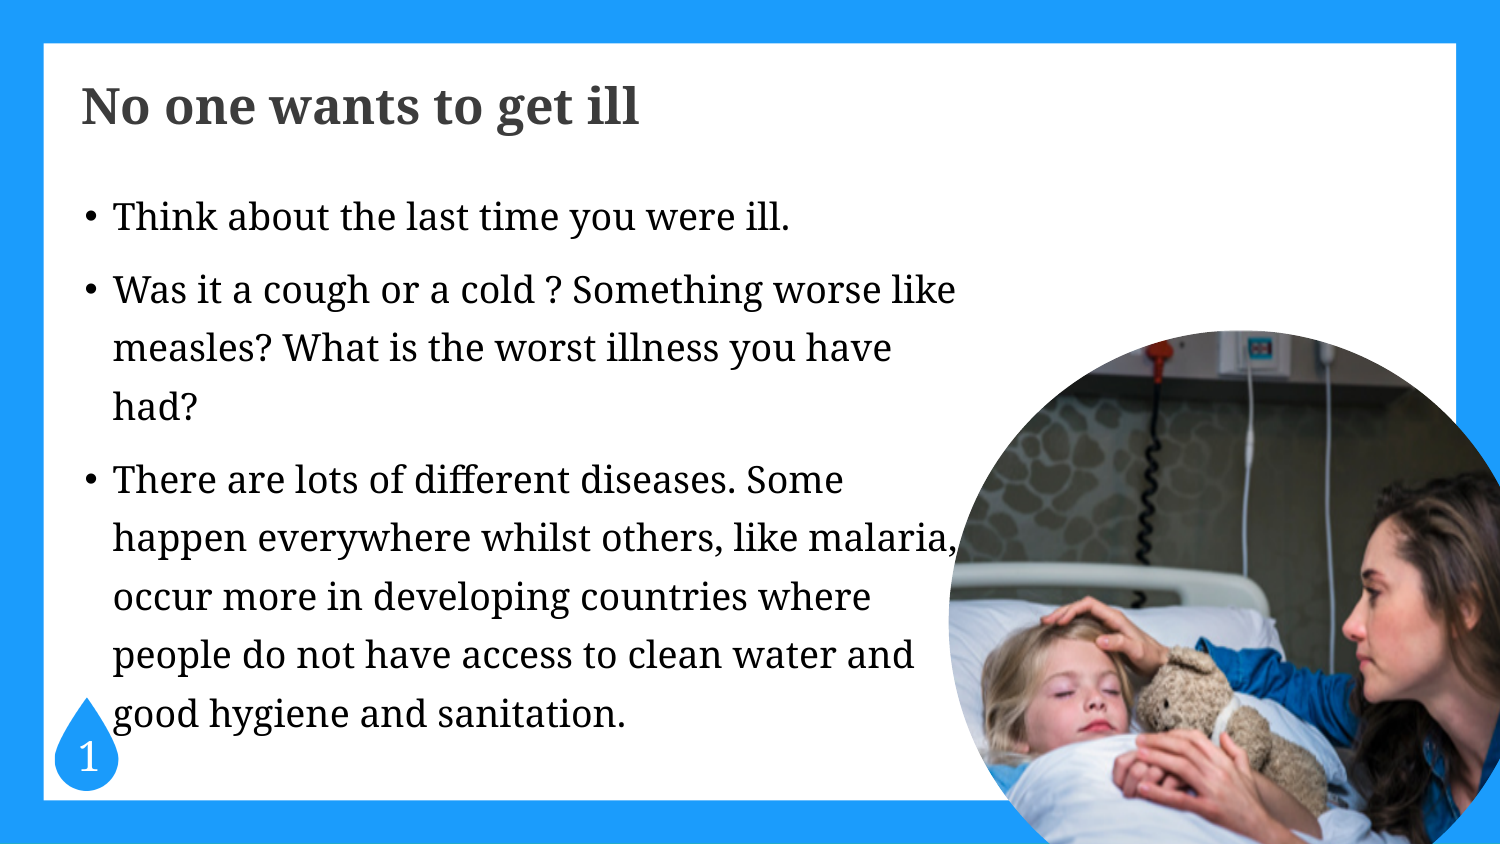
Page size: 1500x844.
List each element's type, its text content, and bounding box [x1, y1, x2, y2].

text_box [948, 330, 1500, 844]
text_box No one wants to get ill [73, 66, 804, 142]
text_box [43, 43, 1457, 801]
text_box Think about the last time you were ill. Was it a cough or a cold ? Something worse like measles? What is the worst illness you have had? There are lots of different diseases. Some happen everywhere whilst others, like malaria, occur more in developing countries where people do not have access to clean water and good hygiene and sanitation. [77, 171, 982, 743]
text_box [0, 0, 1500, 844]
picture [53, 695, 120, 793]
